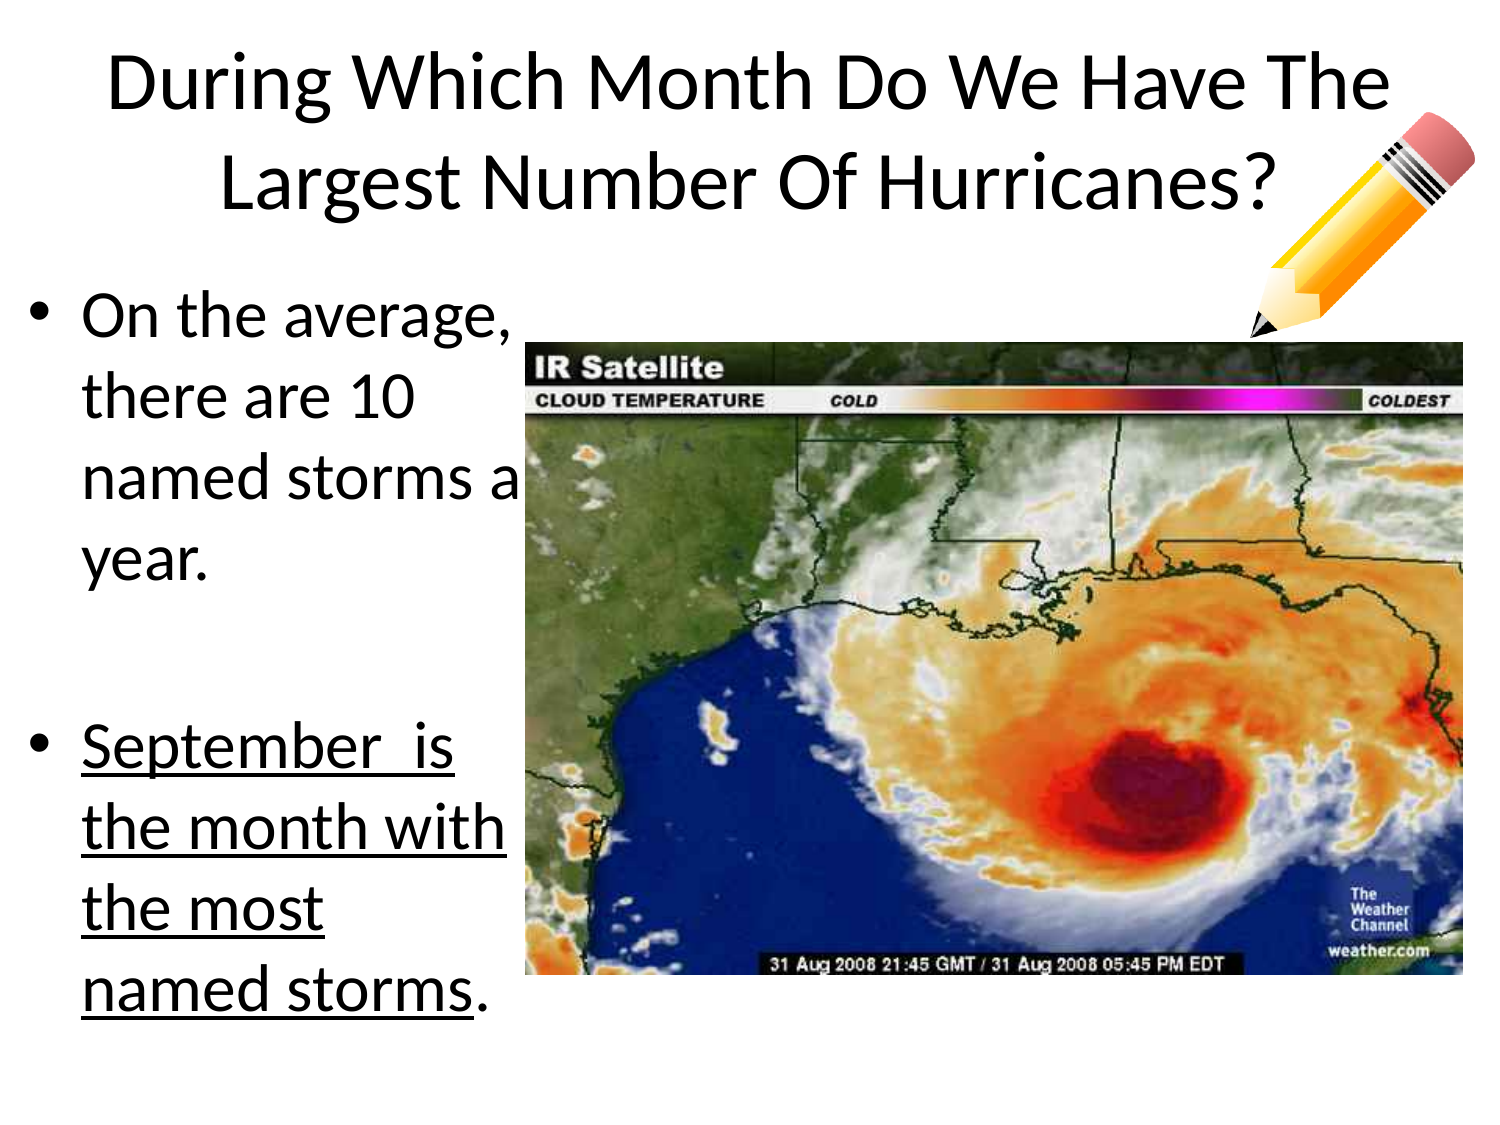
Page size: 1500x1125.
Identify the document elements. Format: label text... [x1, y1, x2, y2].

title During Which Month Do We Have The Largest Number Of Hurricanes? [75, 12, 1425, 240]
list On the average, there are 10 named storms a year. September is the month with the most named storms. [12, 262, 538, 1050]
picture [1249, 112, 1476, 338]
picture [524, 341, 1463, 976]
